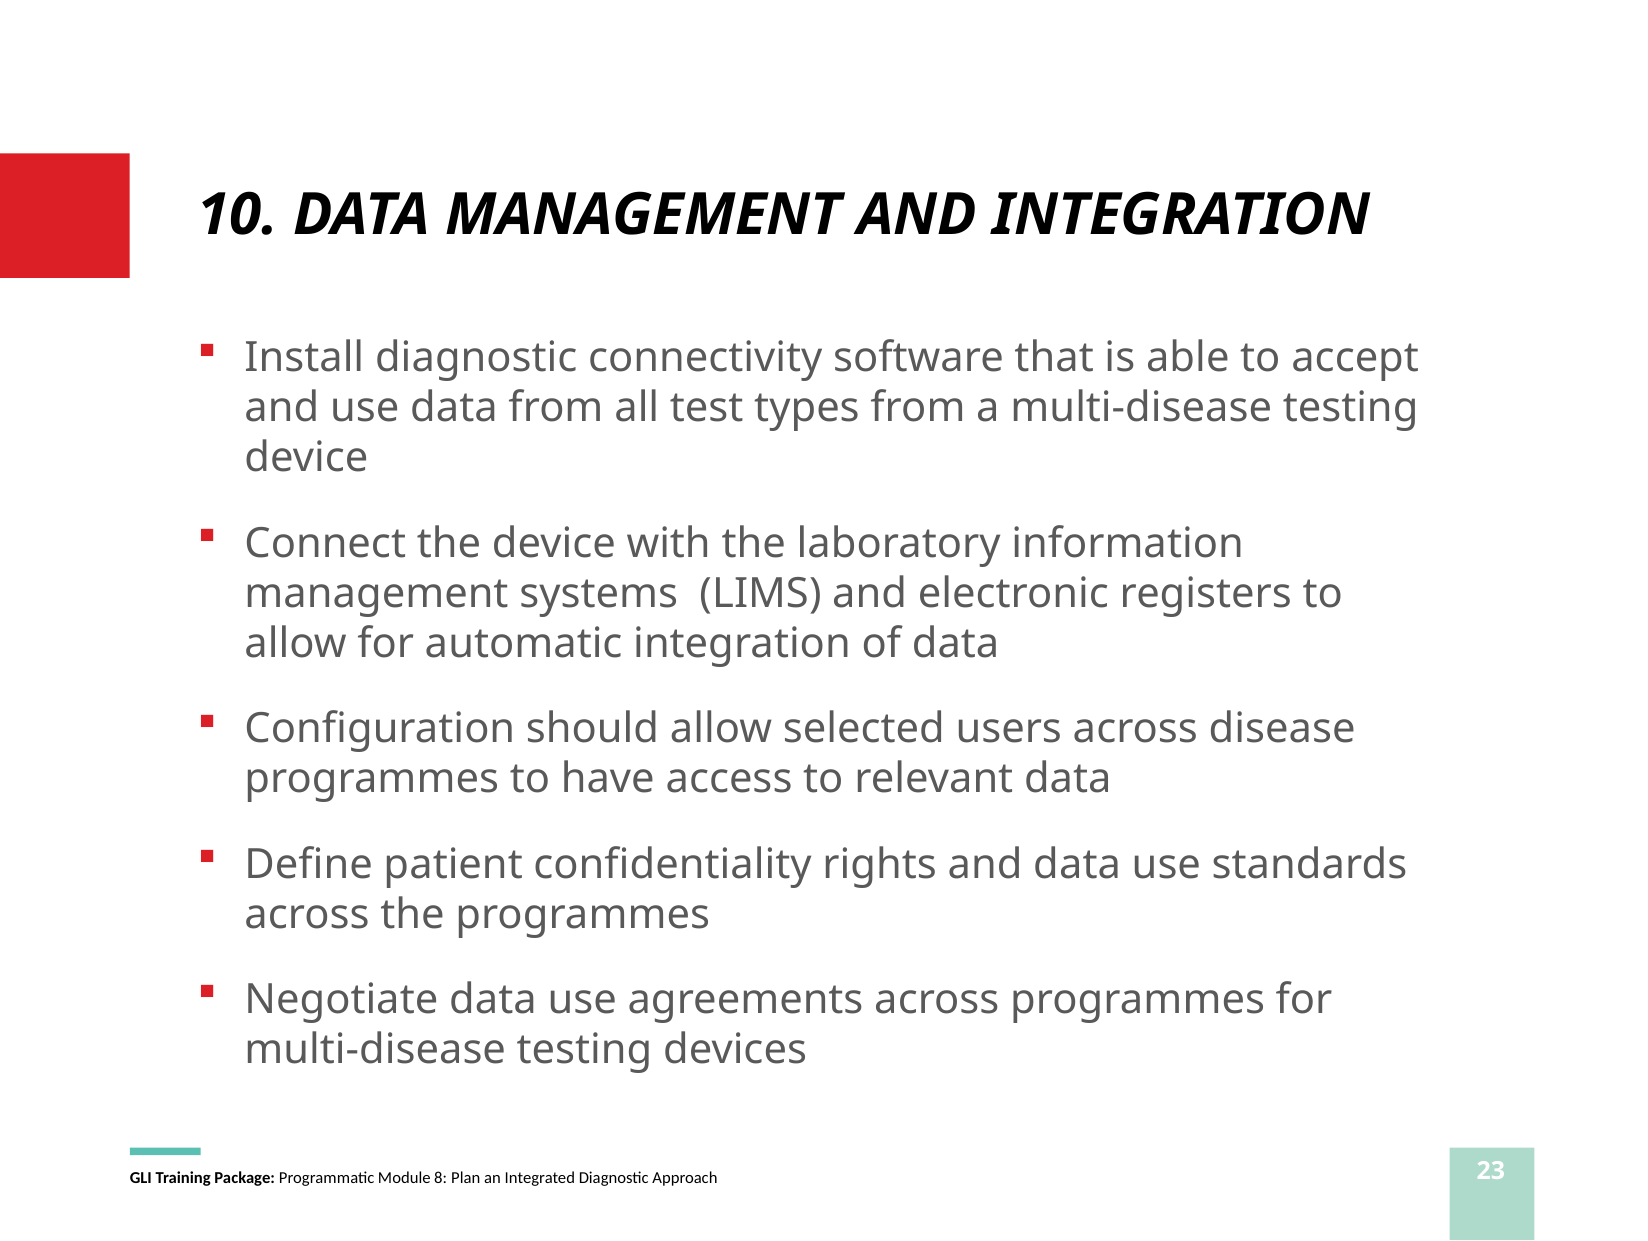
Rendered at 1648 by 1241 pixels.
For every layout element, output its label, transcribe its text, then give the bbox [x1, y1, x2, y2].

title 10. DATA MANAGEMENT AND INTEGRATION [197, 153, 1450, 278]
list Install diagnostic connectivity software that is able to accept and use data from all test types from a multi-disease testing device Connect the device with the laboratory information management systems (LIMS) and electronic registers to allow for automatic integration of data Configuration should allow selected users across disease programmes to have access to relevant data Define patient confidentiality rights and data use standards across the programmes Negotiate data use agreements across programmes for multi-disease testing devices [197, 330, 1450, 1087]
